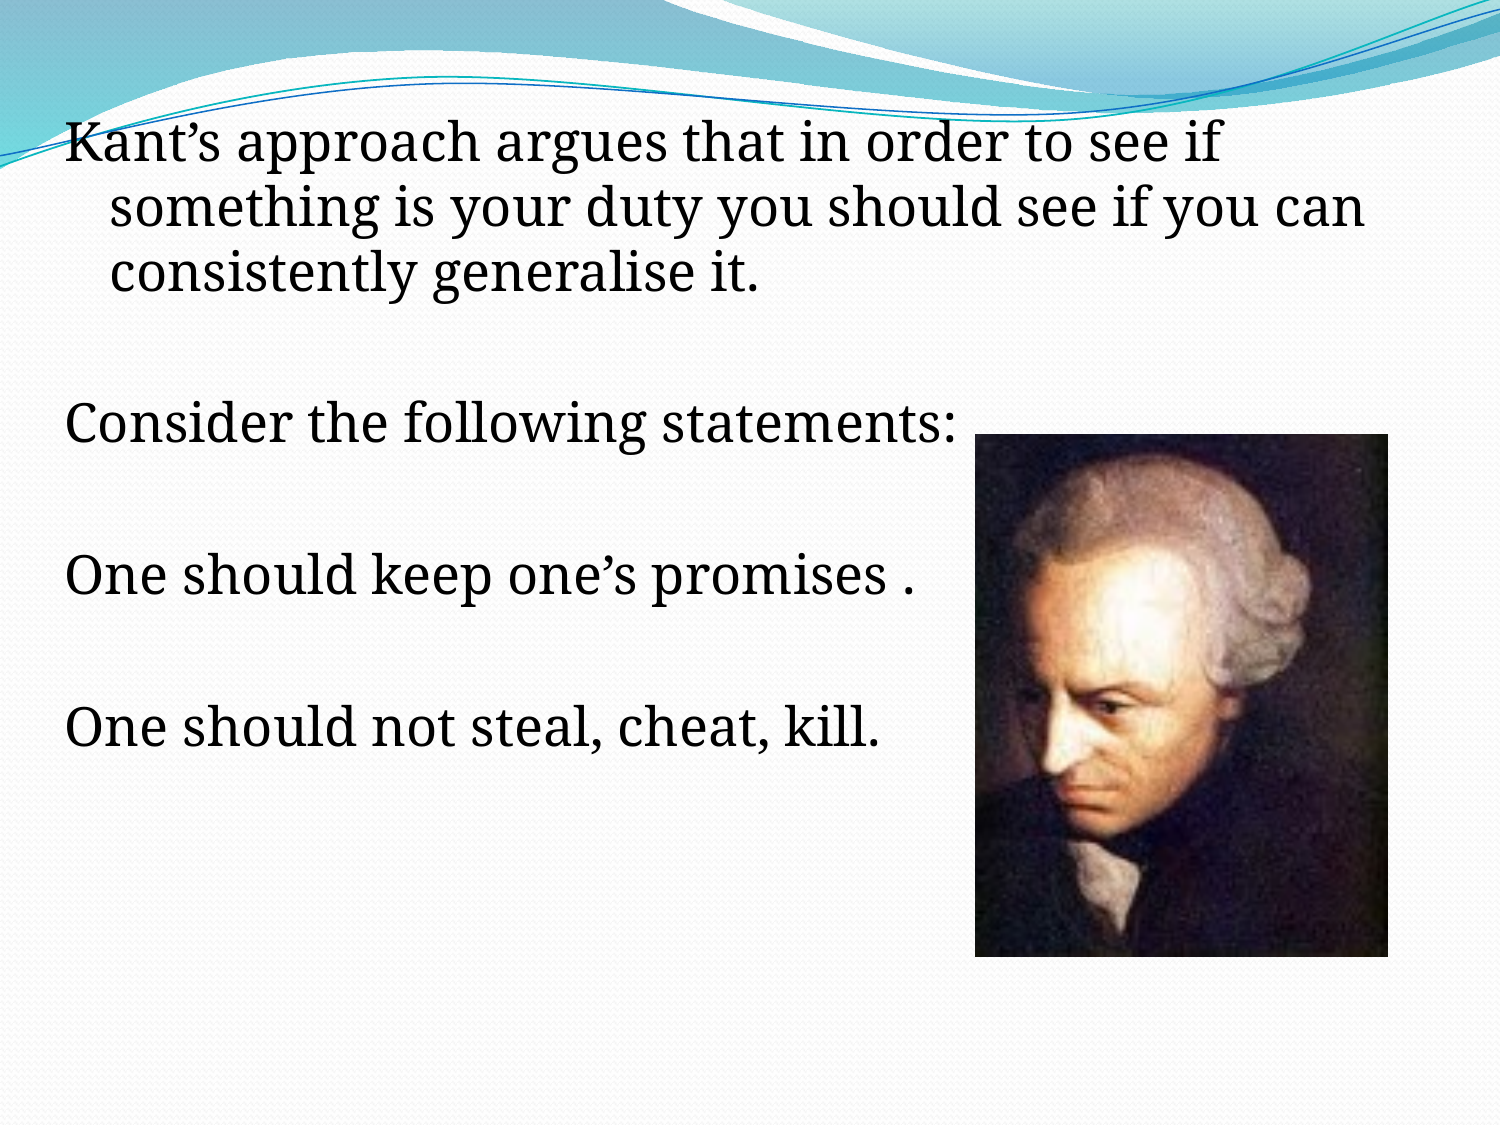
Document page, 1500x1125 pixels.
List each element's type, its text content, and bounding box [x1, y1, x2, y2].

picture [974, 433, 1388, 957]
list Kant’s approach argues that in order to see if something is your duty you should see if you can consistently generalise it. Consider the following statements: One should keep one’s promises . One should not steal, cheat, kill. [50, 99, 1400, 1000]
